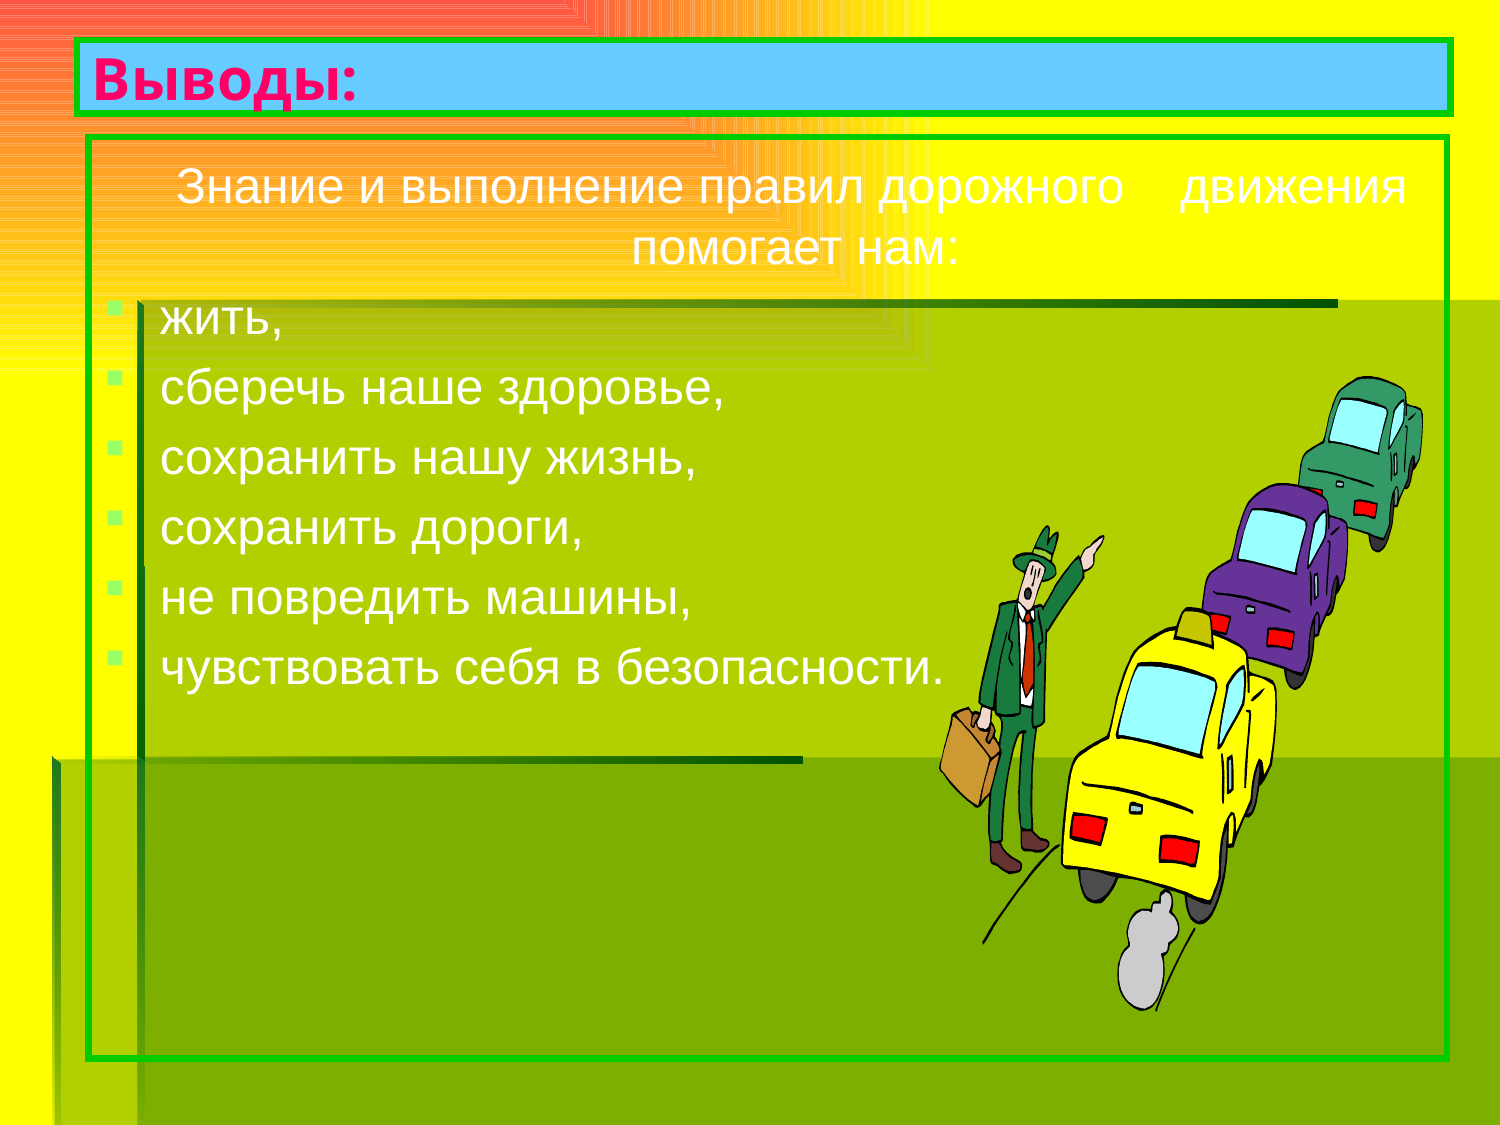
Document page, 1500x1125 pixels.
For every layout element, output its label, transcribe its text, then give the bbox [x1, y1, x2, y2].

list Знание и выполнение правил дорожного движения помогает нам: жить, сберечь наше здоровье, сохранить нашу жизнь, сохранить дороги, не повредить машины, чувствовать себя в безопасности. [88, 136, 1448, 1059]
title Выводы: [76, 39, 1451, 114]
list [938, 373, 1424, 1012]
